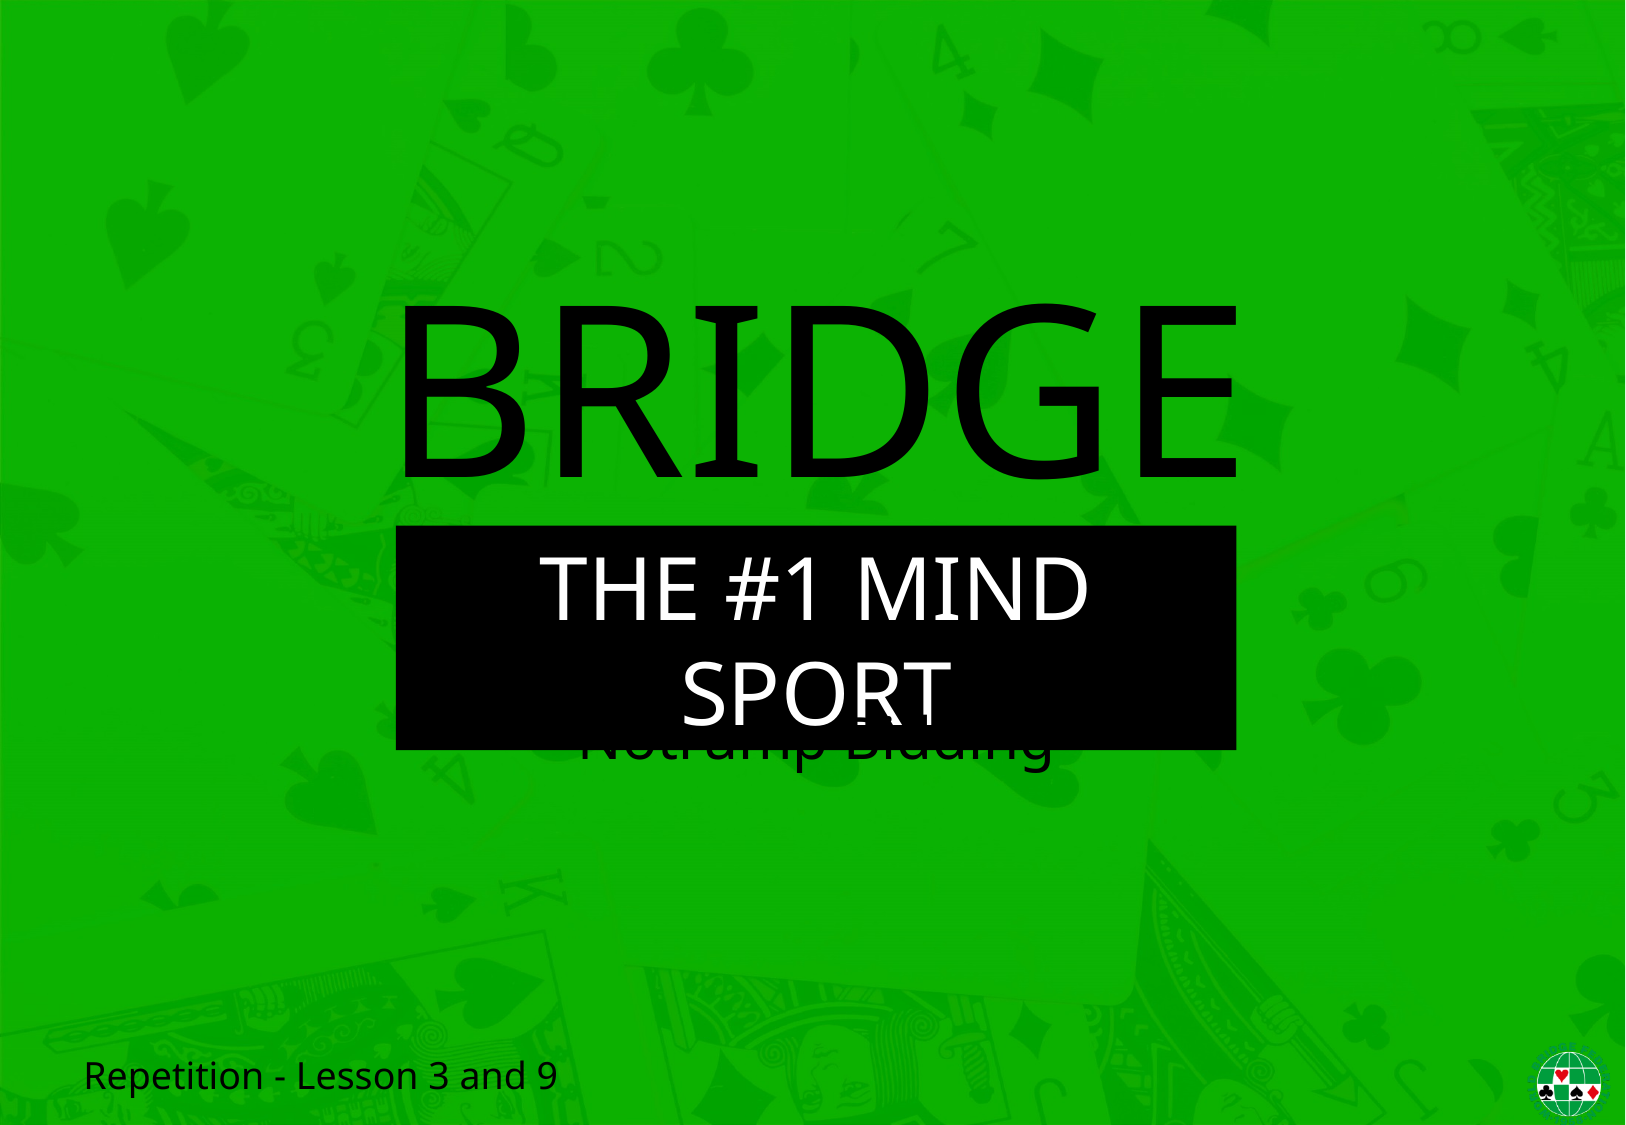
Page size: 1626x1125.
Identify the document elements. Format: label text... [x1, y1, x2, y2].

picture [0, 0, 1626, 1125]
subtitle Notrump Bidding [429, 699, 1204, 783]
text_box Repetition - Lesson 3 and 9 [22, 1049, 620, 1117]
